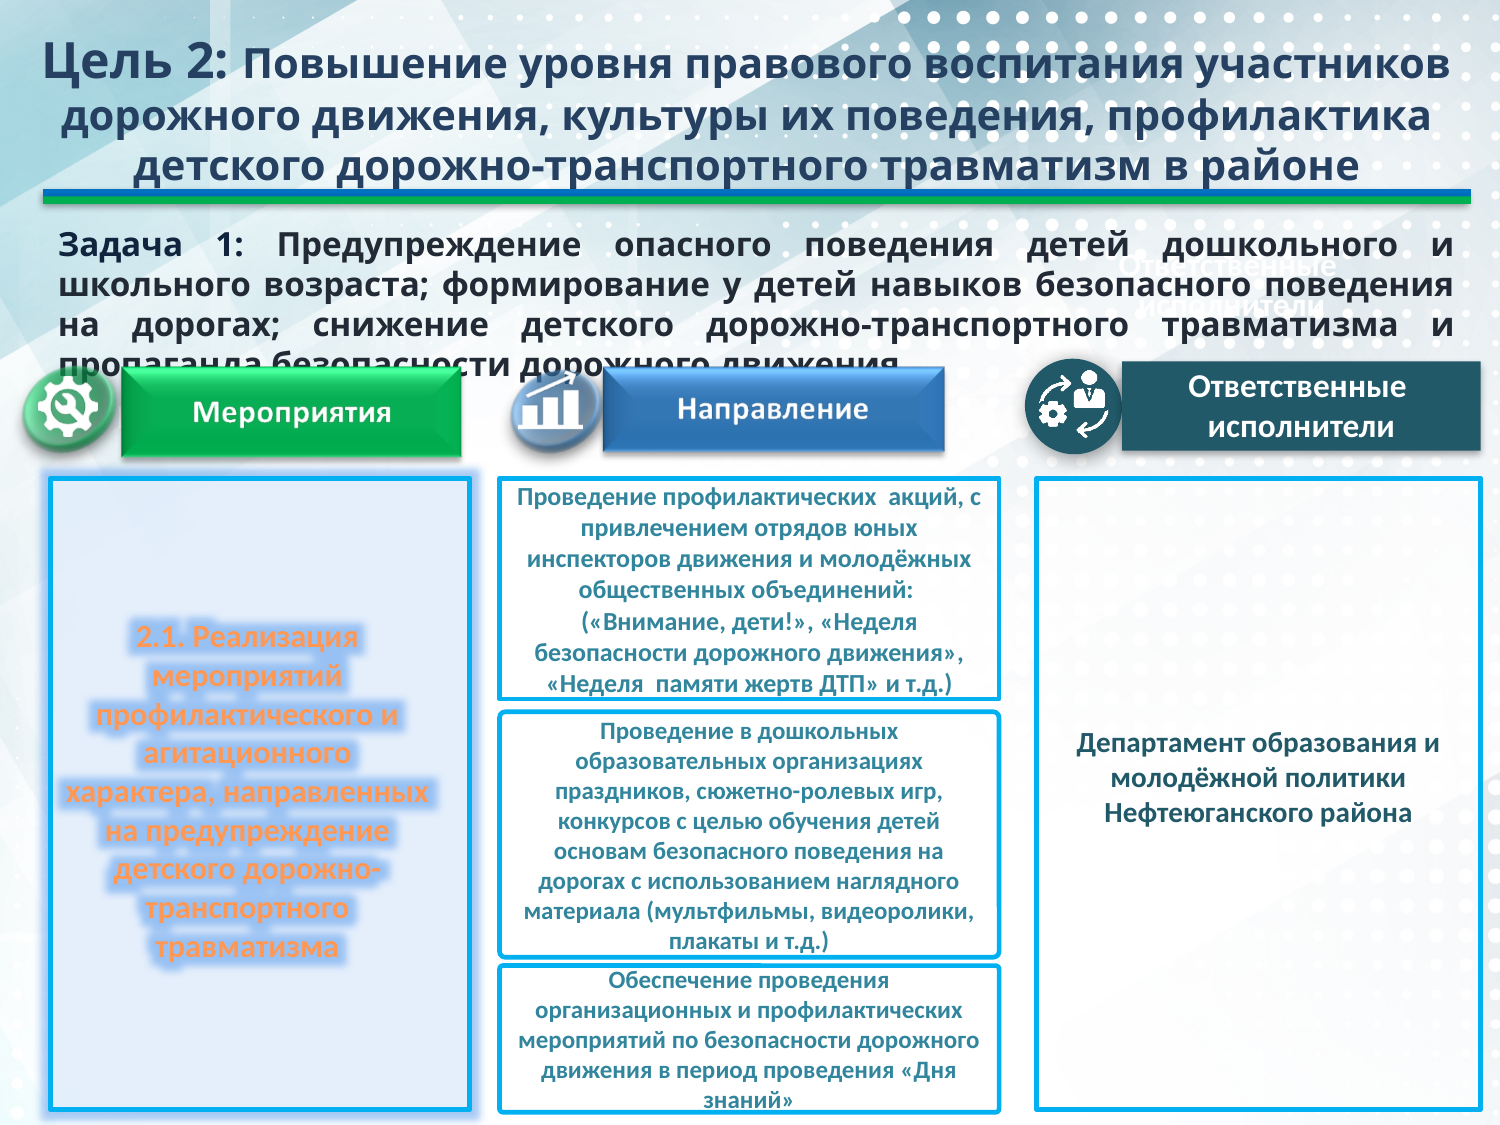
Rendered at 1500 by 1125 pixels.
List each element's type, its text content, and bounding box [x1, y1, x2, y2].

text_box Ответственные исполнители [1173, 357, 1430, 452]
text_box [513, 603, 949, 664]
text_box [1120, 359, 1483, 453]
text_box [1044, 447, 1104, 457]
picture [0, 0, 1500, 1125]
text_box [368, 469, 999, 519]
text_box Цель 2: Повышение уровня правового воспитания участников дорожного движения, культуры их поведения, профилактика детского дорожно-транспортного травматизм в районе [22, 21, 1471, 197]
text_box Департамент образования и молодёжной политики Нефтеюганского района [1034, 476, 1483, 1111]
text_box [1022, 378, 1031, 433]
text_box Обеспечение проведения организационных и профилактических мероприятий по безопасности дорожного движения в период проведения «Дня знаний» [497, 963, 1002, 1115]
text_box 2.1. Реализация мероприятий профилактического и агитационного характера, направленных на предупреждение детского дорожно-транспортного травматизма [50, 491, 445, 992]
text_box Задача 1: Предупреждение опасного поведения детей дошкольного и школьного возраста; формирование у детей навыков безопасного поведения на дорогах; снижение детского дорожно-транспортного травматизма и пропаганда безопасности дорожного движения [43, 215, 1471, 390]
text_box Проведение профилактических акций, с привлечением отрядов юных инспекторов движения и молодёжных общественных объединений: («Внимание, дети!», «Неделя безопасности дорожного движения», «Неделя памяти жертв ДТП» и т.д.) [497, 476, 1001, 701]
text_box Проведение в дошкольных образовательных организациях праздников, сюжетно-ролевых игр, конкурсов с целью обучения детей основам безопасного поведения на дорогах с использованием наглядного материала (мультфильмы, видеоролики, плакаты и т.д.) [497, 709, 1002, 960]
text_box [48, 519, 472, 1112]
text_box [42, 188, 1472, 205]
text_box [1040, 356, 1105, 368]
